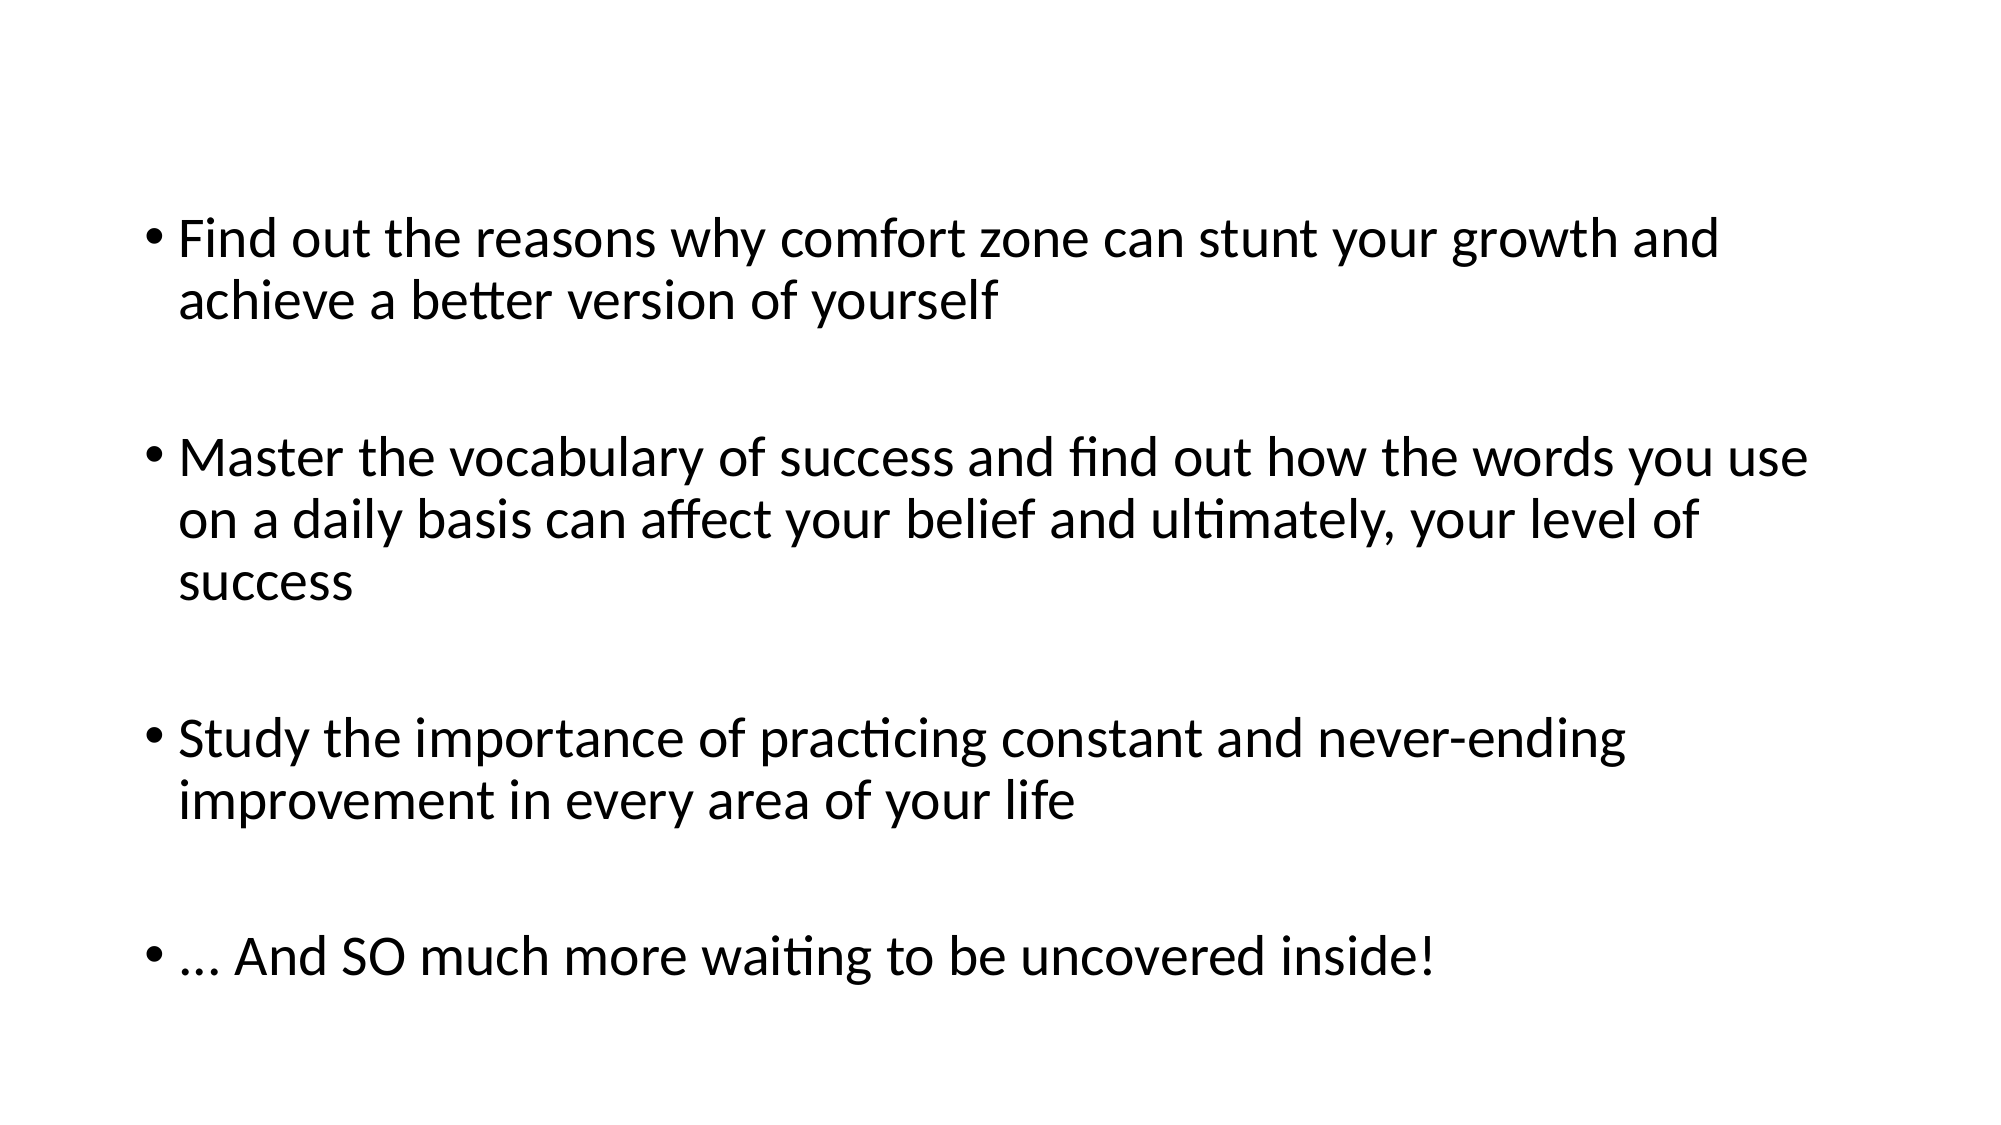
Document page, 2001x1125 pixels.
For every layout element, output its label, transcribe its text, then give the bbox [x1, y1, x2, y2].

list Find out the reasons why comfort zone can stunt your growth and achieve a better version of yourself Master the vocabulary of success and find out how the words you use on a daily basis can affect your belief and ultimately, your level of success Study the importance of practicing constant and never-ending improvement in every area of your life ... And SO much more waiting to be uncovered inside! [129, 200, 1855, 1003]
